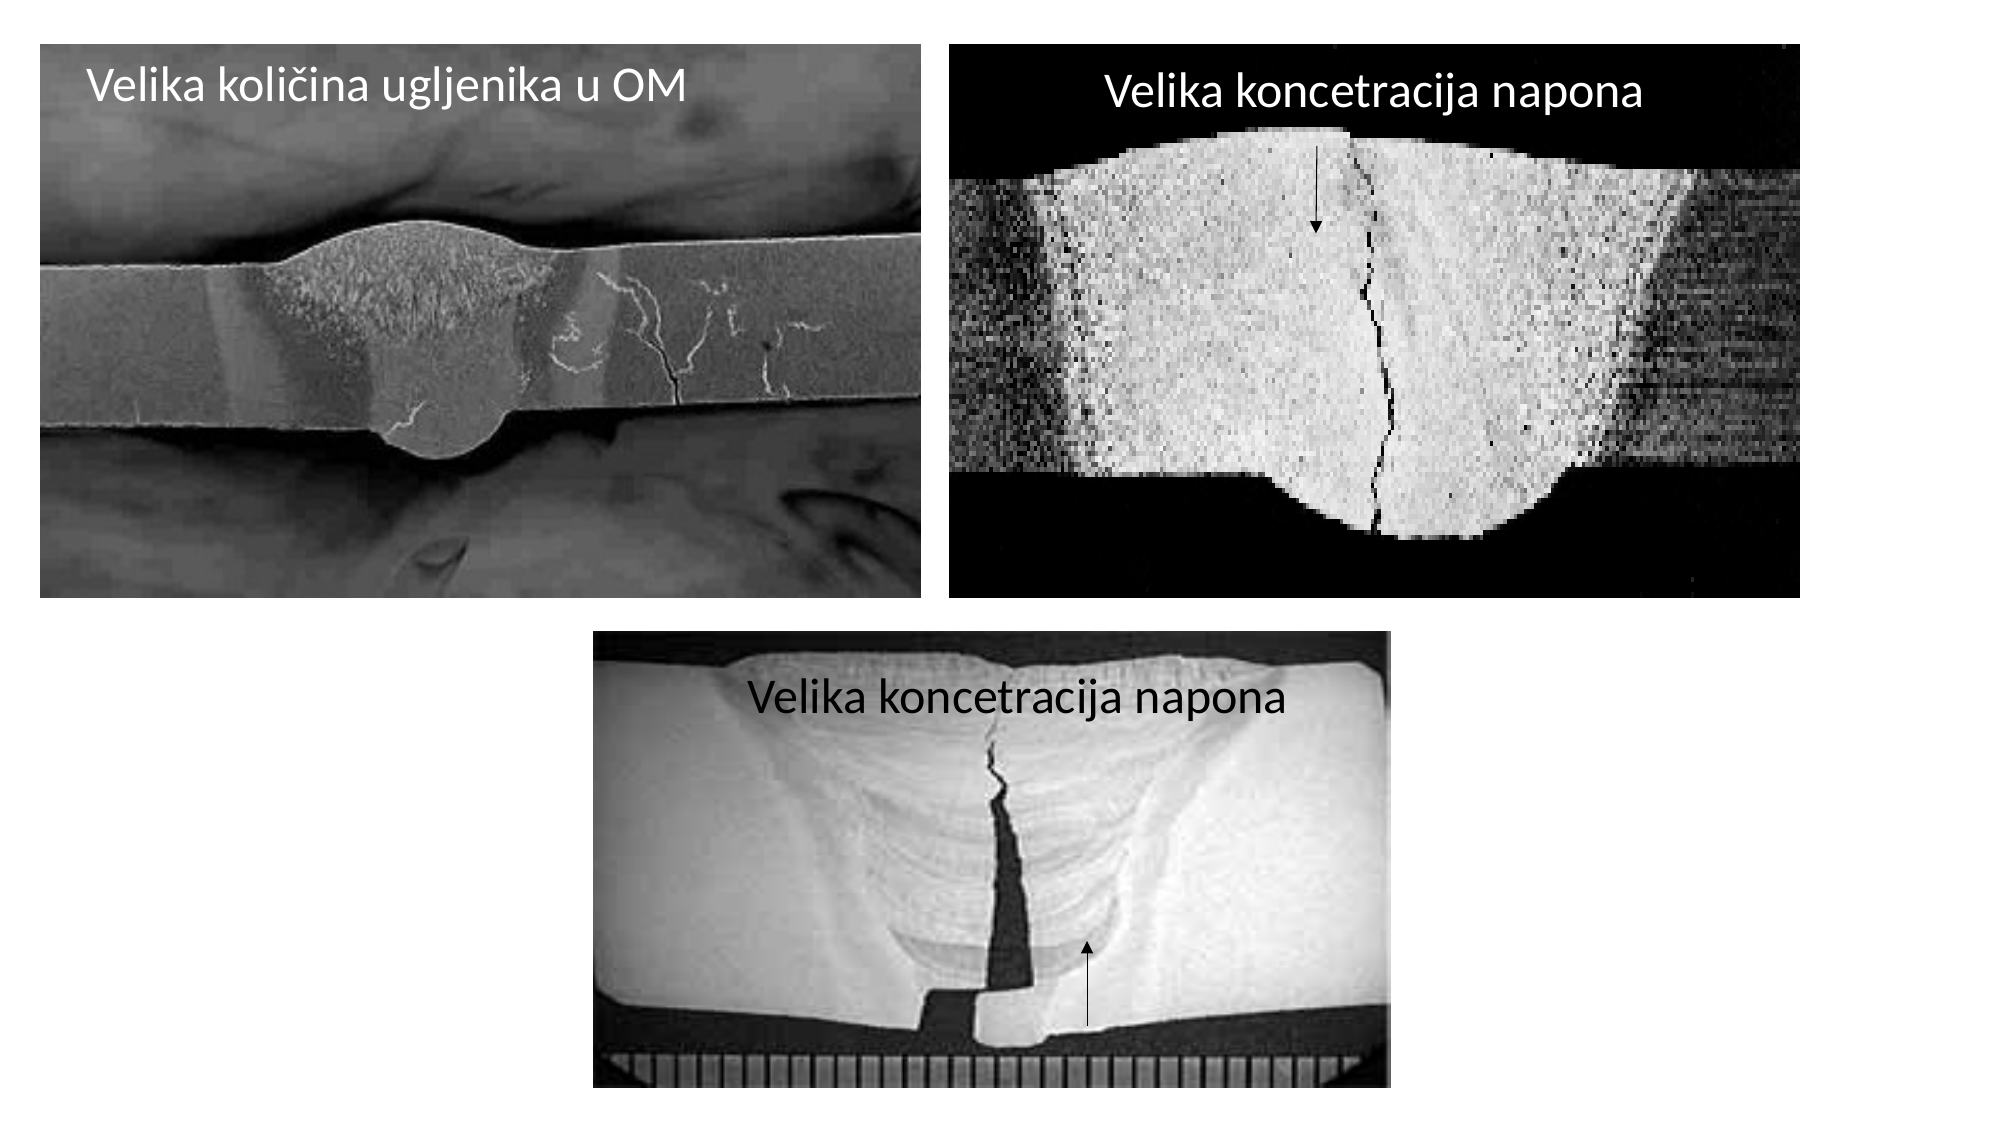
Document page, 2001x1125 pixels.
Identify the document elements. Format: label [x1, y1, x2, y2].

picture [949, 44, 1800, 598]
list [593, 631, 1391, 1089]
picture [40, 44, 921, 598]
